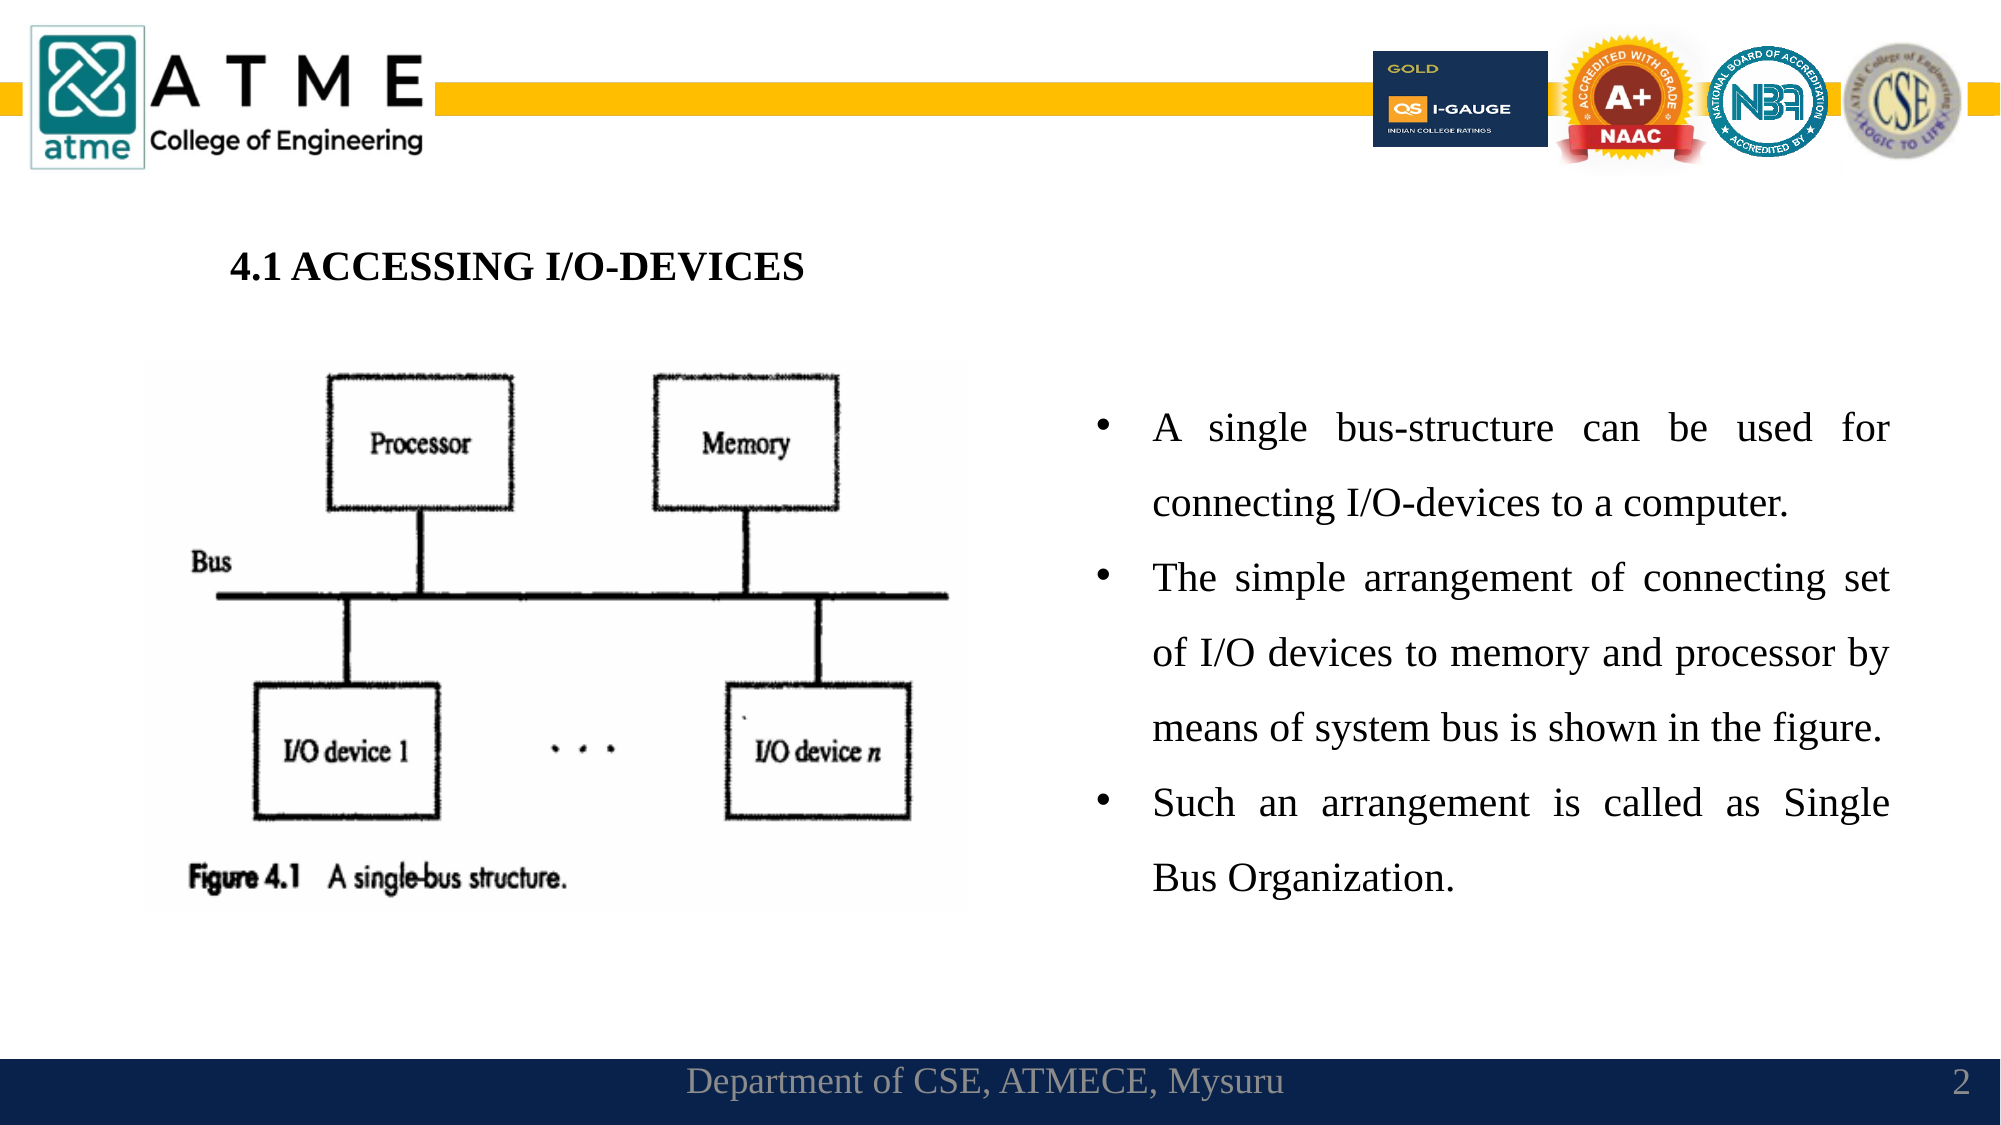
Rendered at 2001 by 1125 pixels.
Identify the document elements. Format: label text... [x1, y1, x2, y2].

picture [0, 1059, 2001, 1125]
slide_number 2 [1511, 1057, 1972, 1103]
text_box A single bus-structure can be used for connecting I/O-devices to a computer. The simple arrangement of connecting set of I/O devices to memory and processor by means of system bus is shown in the figure. Such an arrangement is called as Single Bus Organization. [1081, 367, 1906, 908]
picture [142, 359, 968, 912]
text_box 4.1 ACCESSING I/O-DEVICES [215, 231, 1225, 297]
footer Department of CSE, ATMECE, Mysuru [501, 1056, 1470, 1102]
picture [22, 15, 435, 178]
picture [1373, 20, 1828, 180]
picture [1840, 26, 1968, 176]
